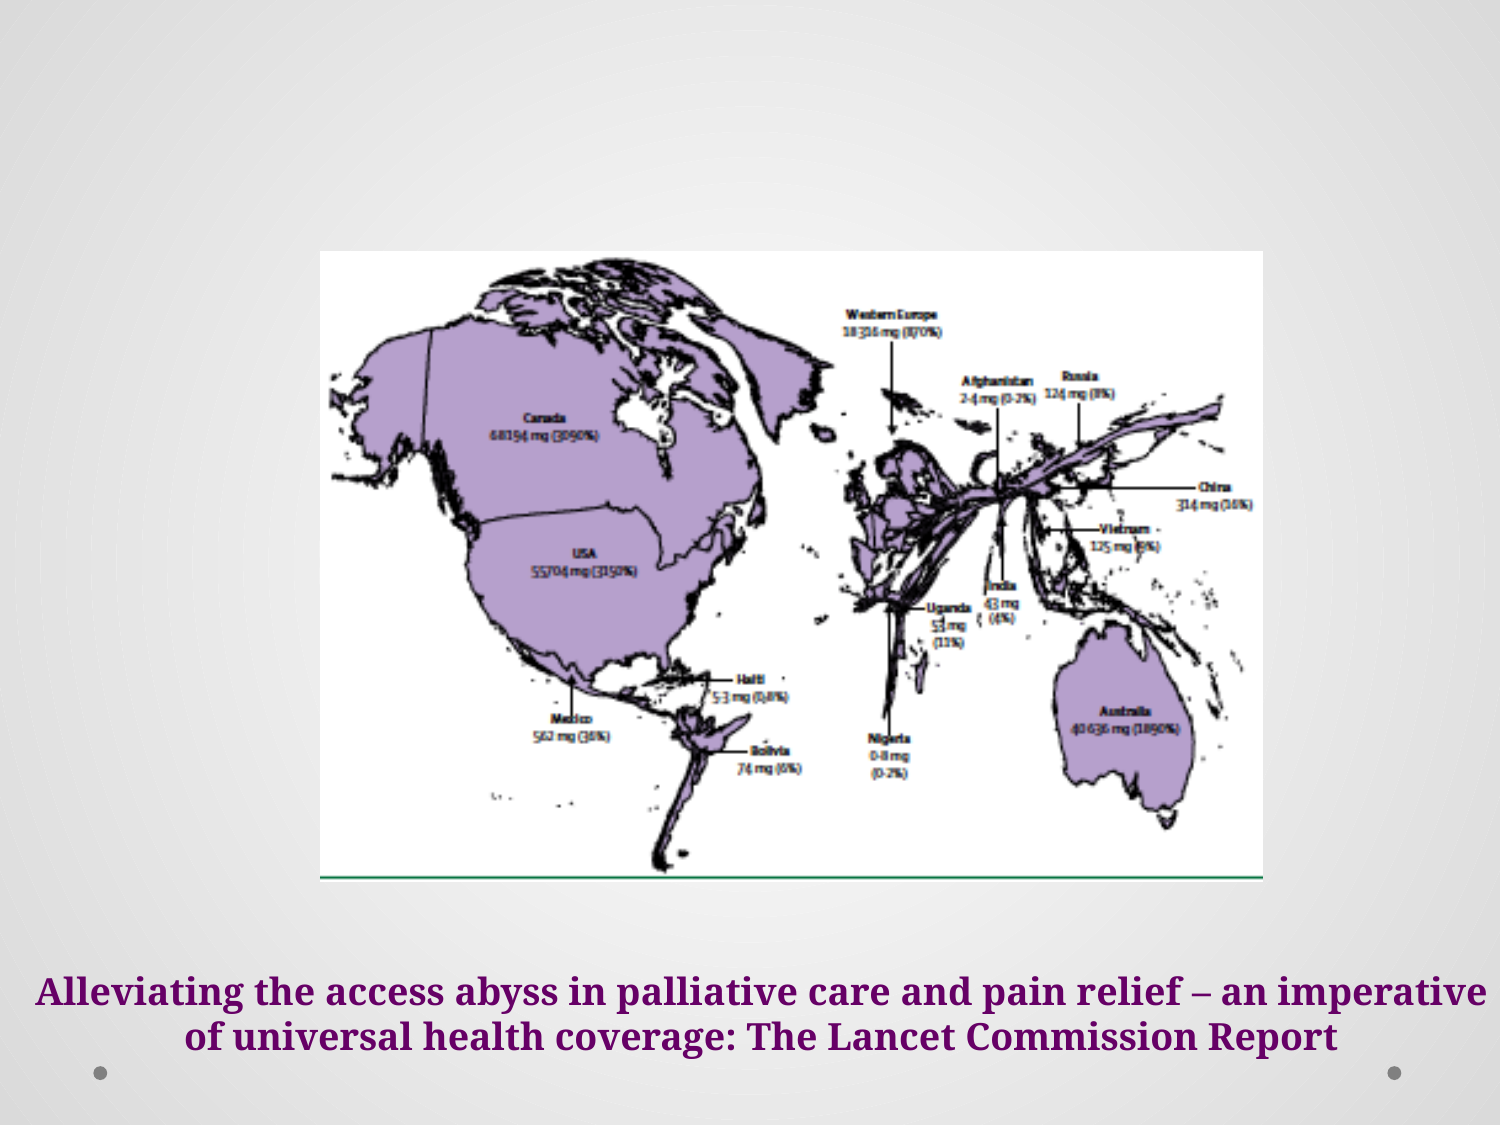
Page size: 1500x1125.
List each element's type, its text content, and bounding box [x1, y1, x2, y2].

picture [320, 251, 1264, 883]
text_box Alleviating the access abyss in palliative care and pain relief – an imperative of universal health coverage: The Lancet Commission Report [20, 960, 1500, 1066]
